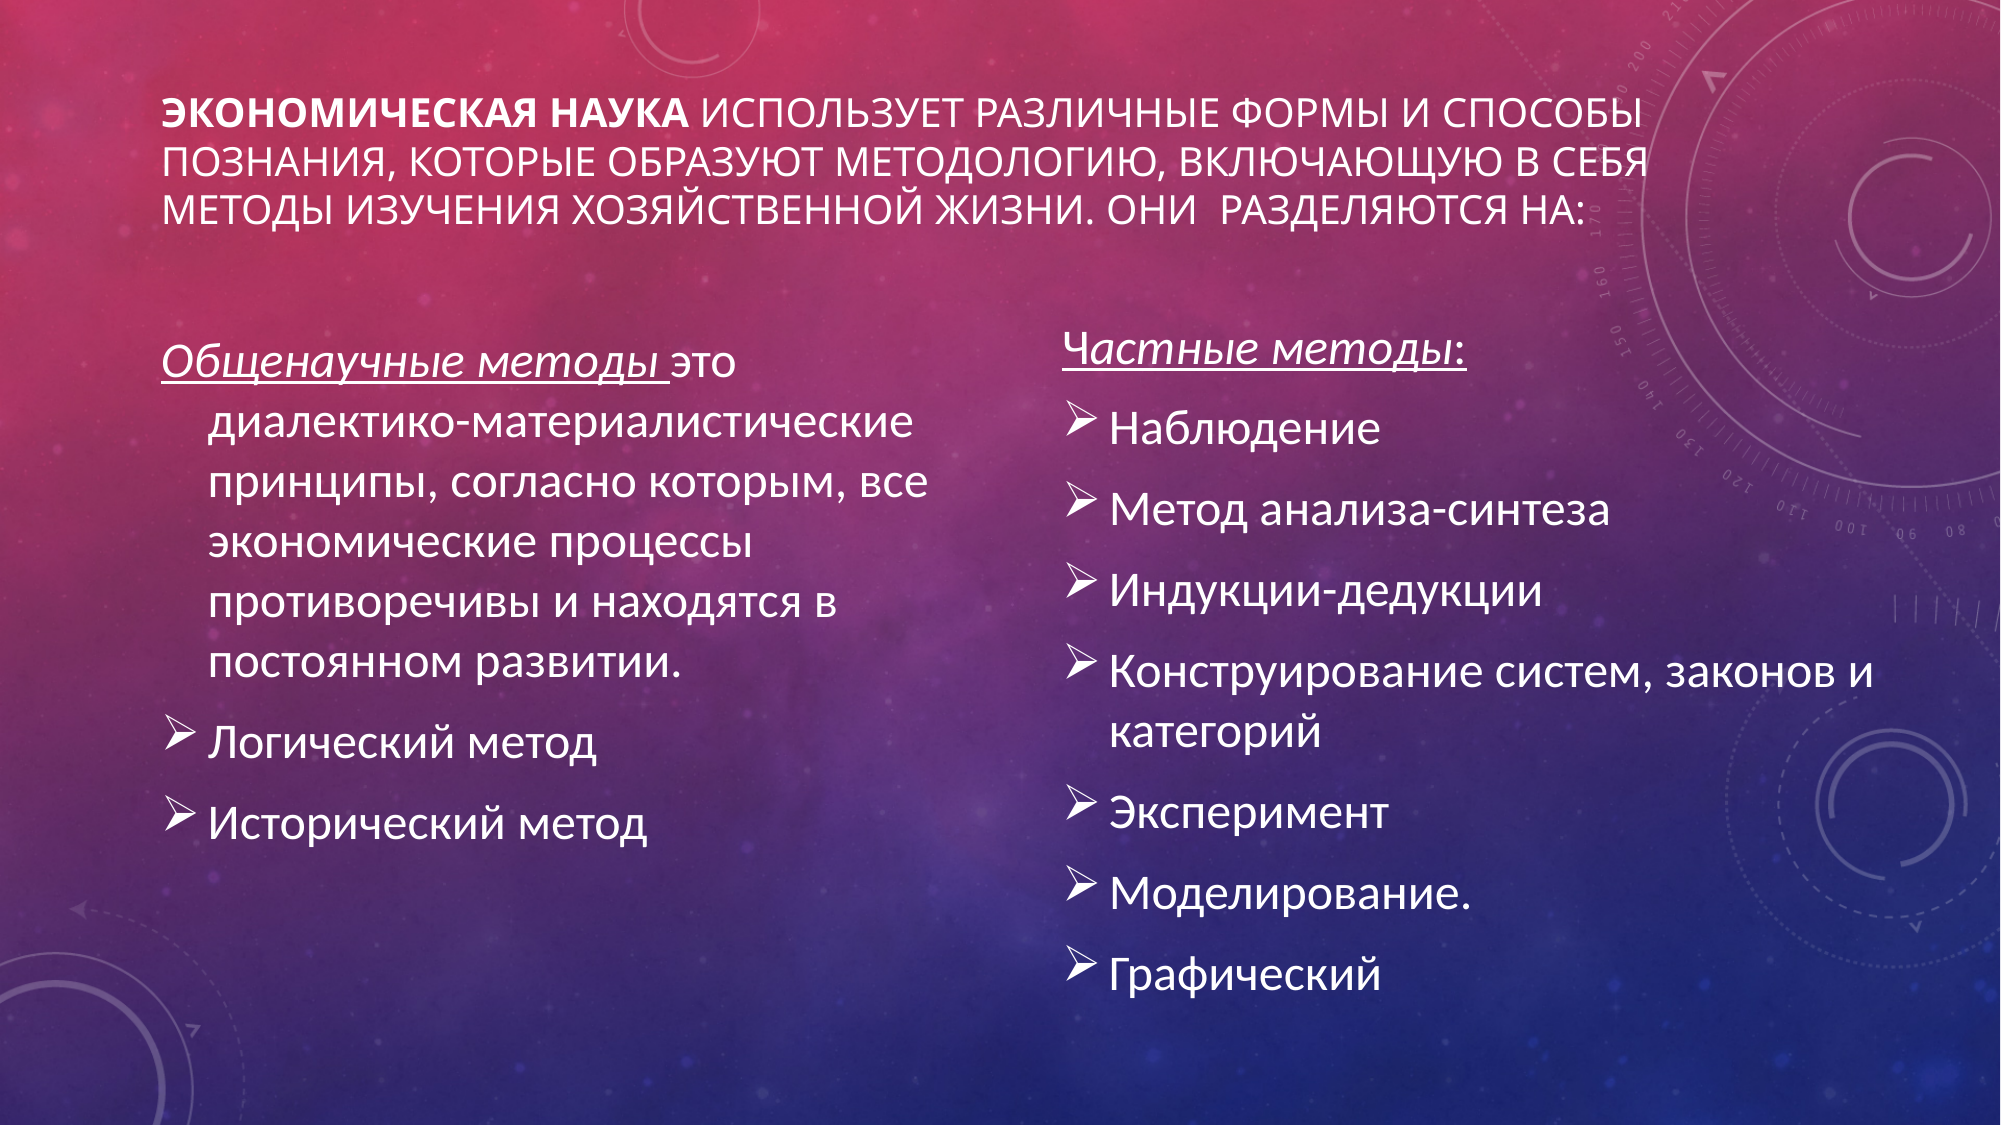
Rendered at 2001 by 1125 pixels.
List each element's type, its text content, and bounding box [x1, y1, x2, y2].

title Экономическая наука использует различные формы и способы познания, которые образуют методологию, включающую в себя методы изучения хозяйственной жизни. Они разделяются на: [145, 66, 1750, 254]
list Общенаучные методы это диалектико-материалистические принципы, согласно которым, все экономические процессы противоречивы и находятся в постоянном развитии. Логический метод Исторический метод [145, 283, 991, 894]
picture [0, 0, 2001, 1125]
list Частные методы: Наблюдение Метод анализа-синтеза Индукции-дедукции Конструирование систем, законов и категорий Эксперимент Моделирование. Графический [1047, 255, 1908, 1059]
